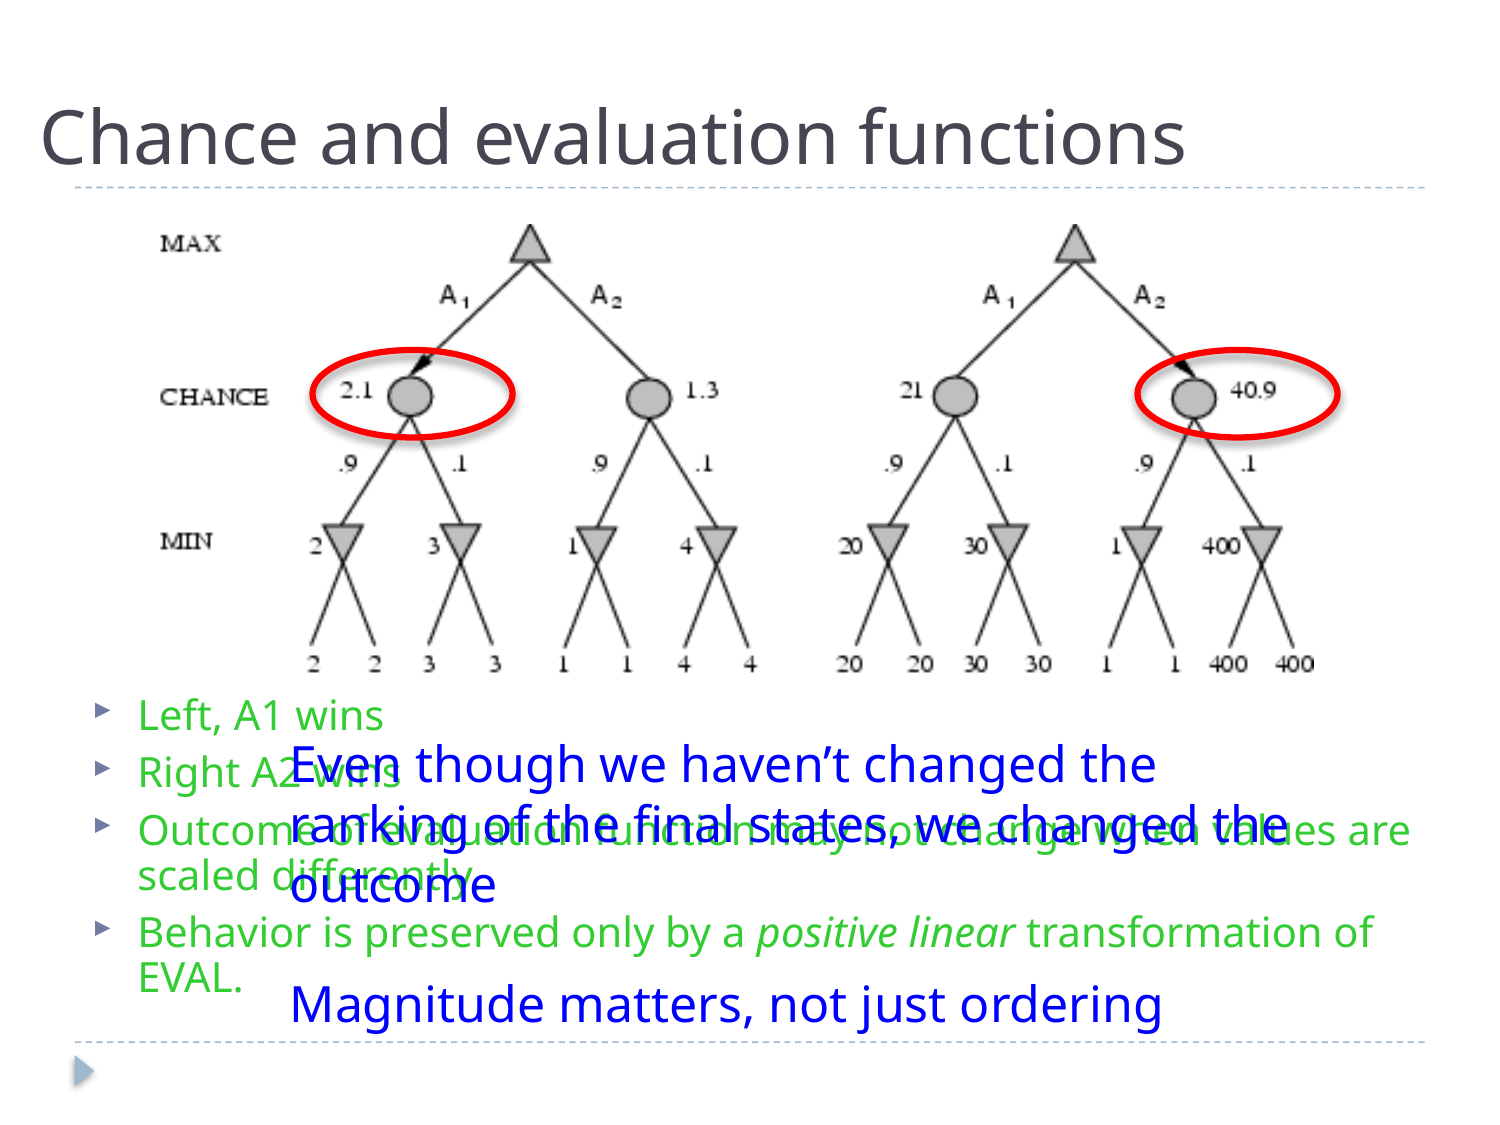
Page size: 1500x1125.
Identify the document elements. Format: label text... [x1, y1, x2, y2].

title Chance and evaluation functions [24, 12, 1488, 188]
text_box Even though we haven’t changed the ranking of the final states, we changed the outcome Magnitude matters, not just ordering [274, 724, 1338, 1040]
list Left, A1 wins Right A2 wins Outcome of evaluation function may not change when values are scaled differently. Behavior is preserved only by a positive linear transformation of EVAL. [77, 686, 1428, 1092]
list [124, 224, 1338, 688]
